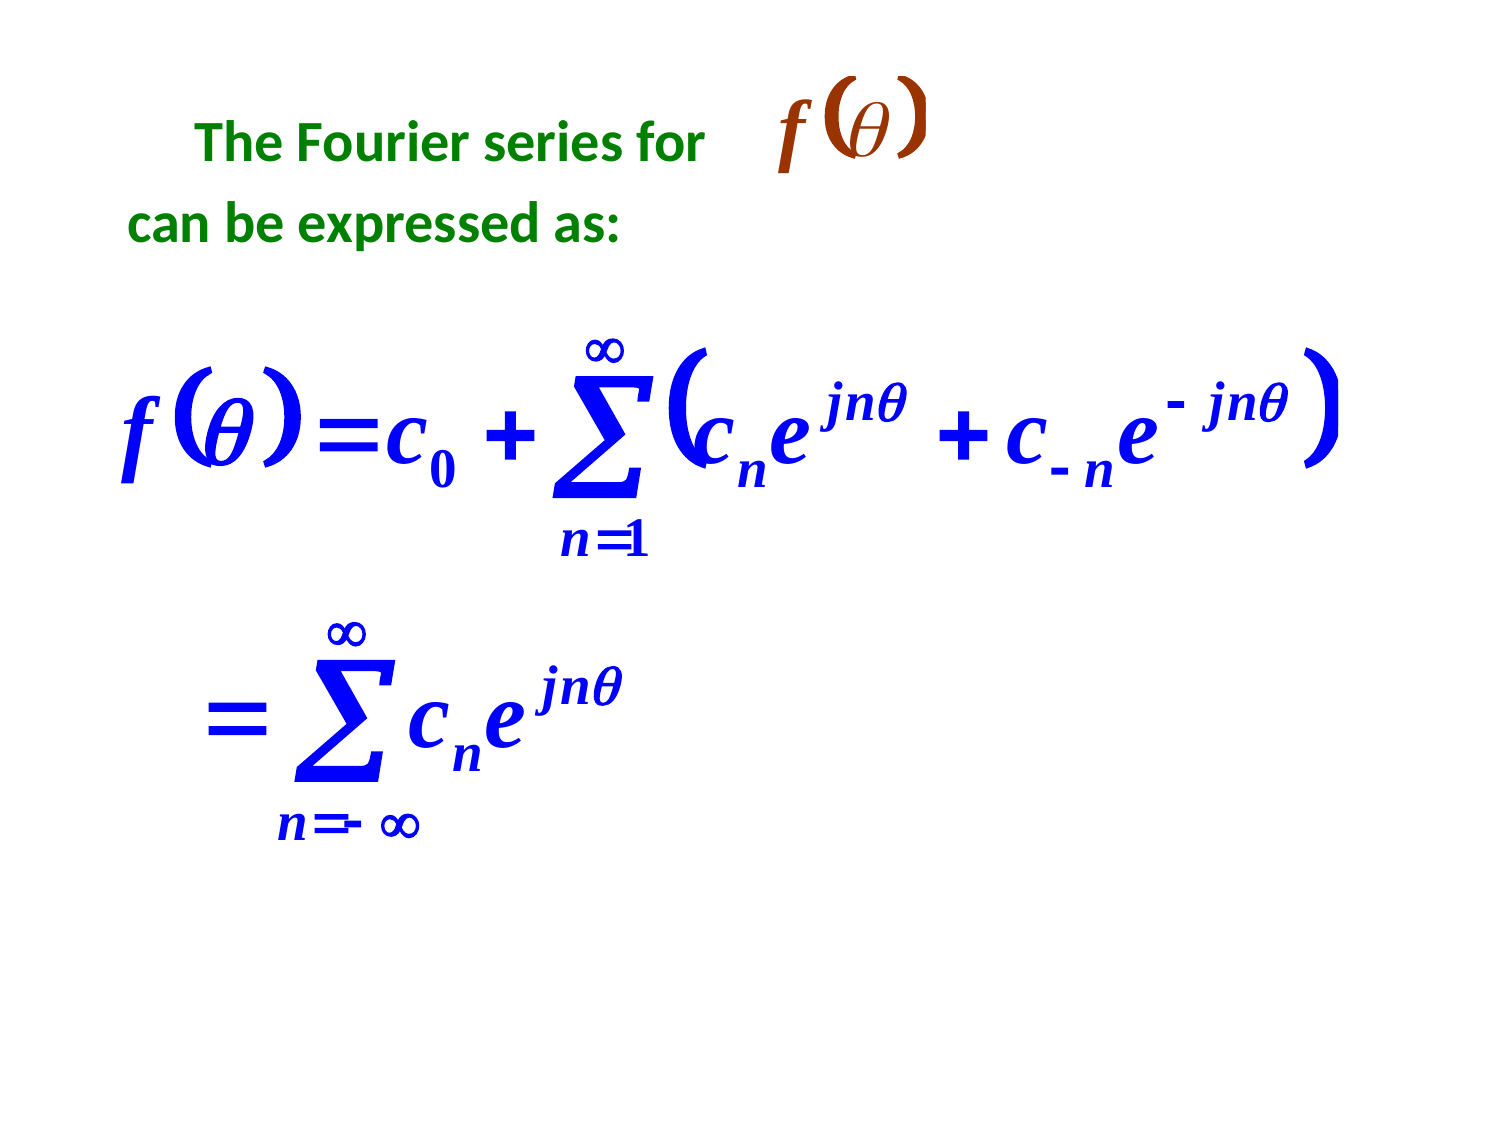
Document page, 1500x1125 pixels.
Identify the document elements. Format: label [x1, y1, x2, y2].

text_box [98, 75, 926, 262]
text_box [89, 301, 1339, 855]
